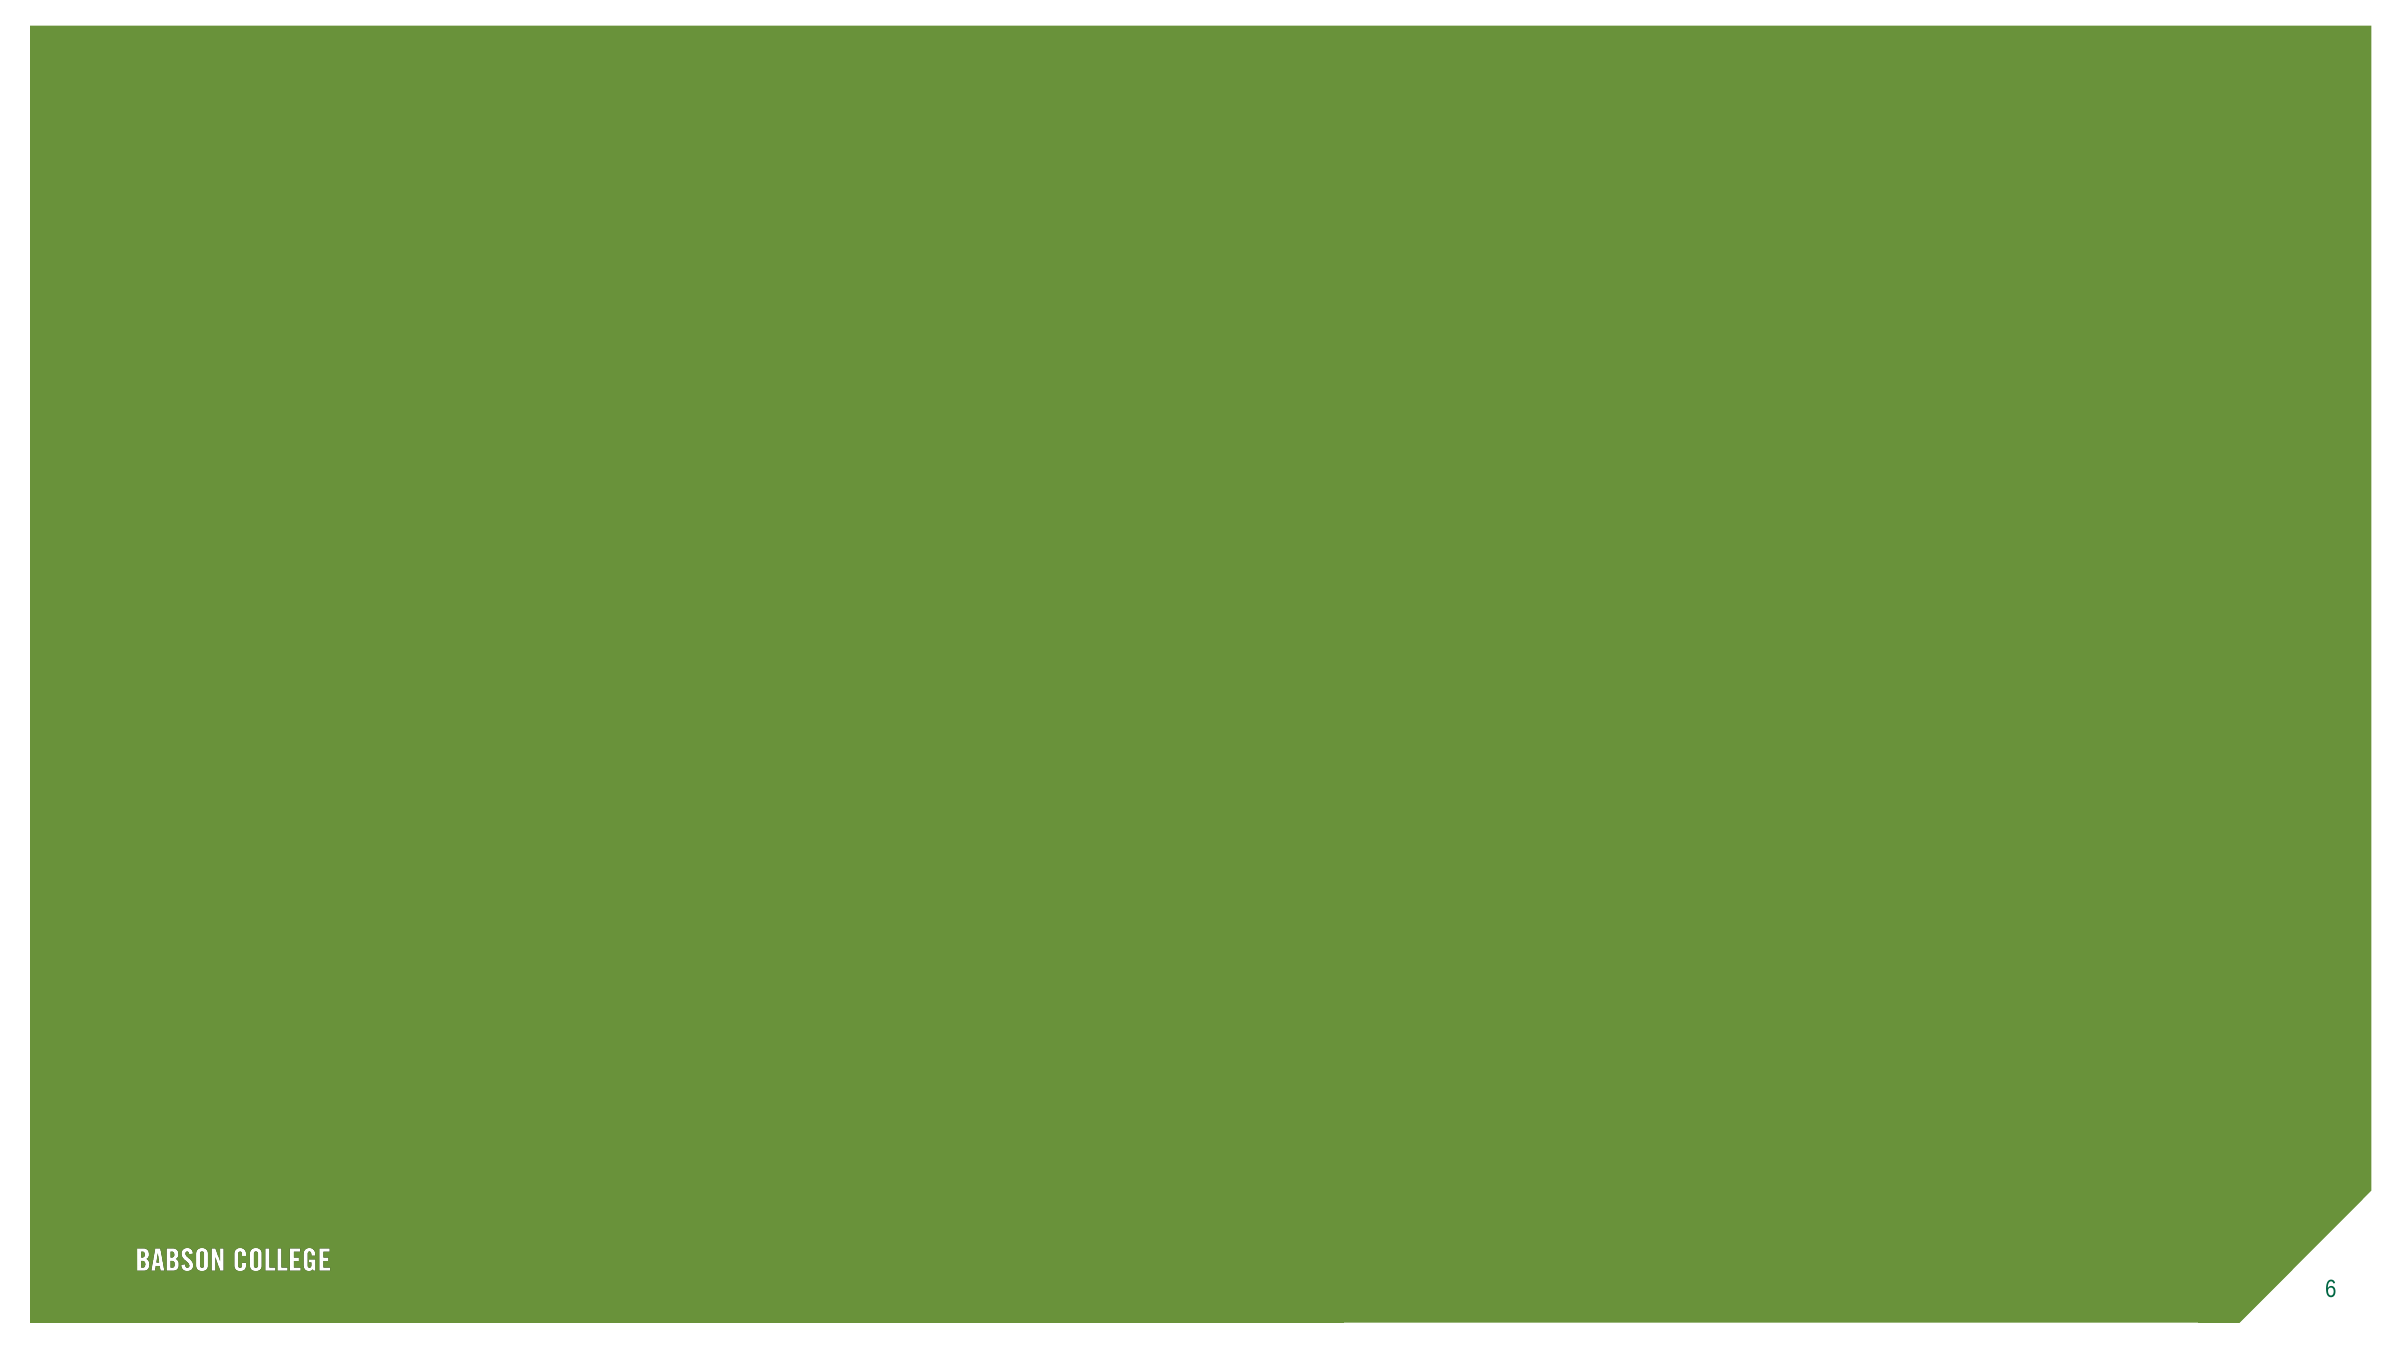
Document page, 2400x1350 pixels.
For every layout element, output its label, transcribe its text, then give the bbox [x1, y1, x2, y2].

slide_number 6 [2277, 1251, 2352, 1324]
picture [136, 1248, 331, 1271]
